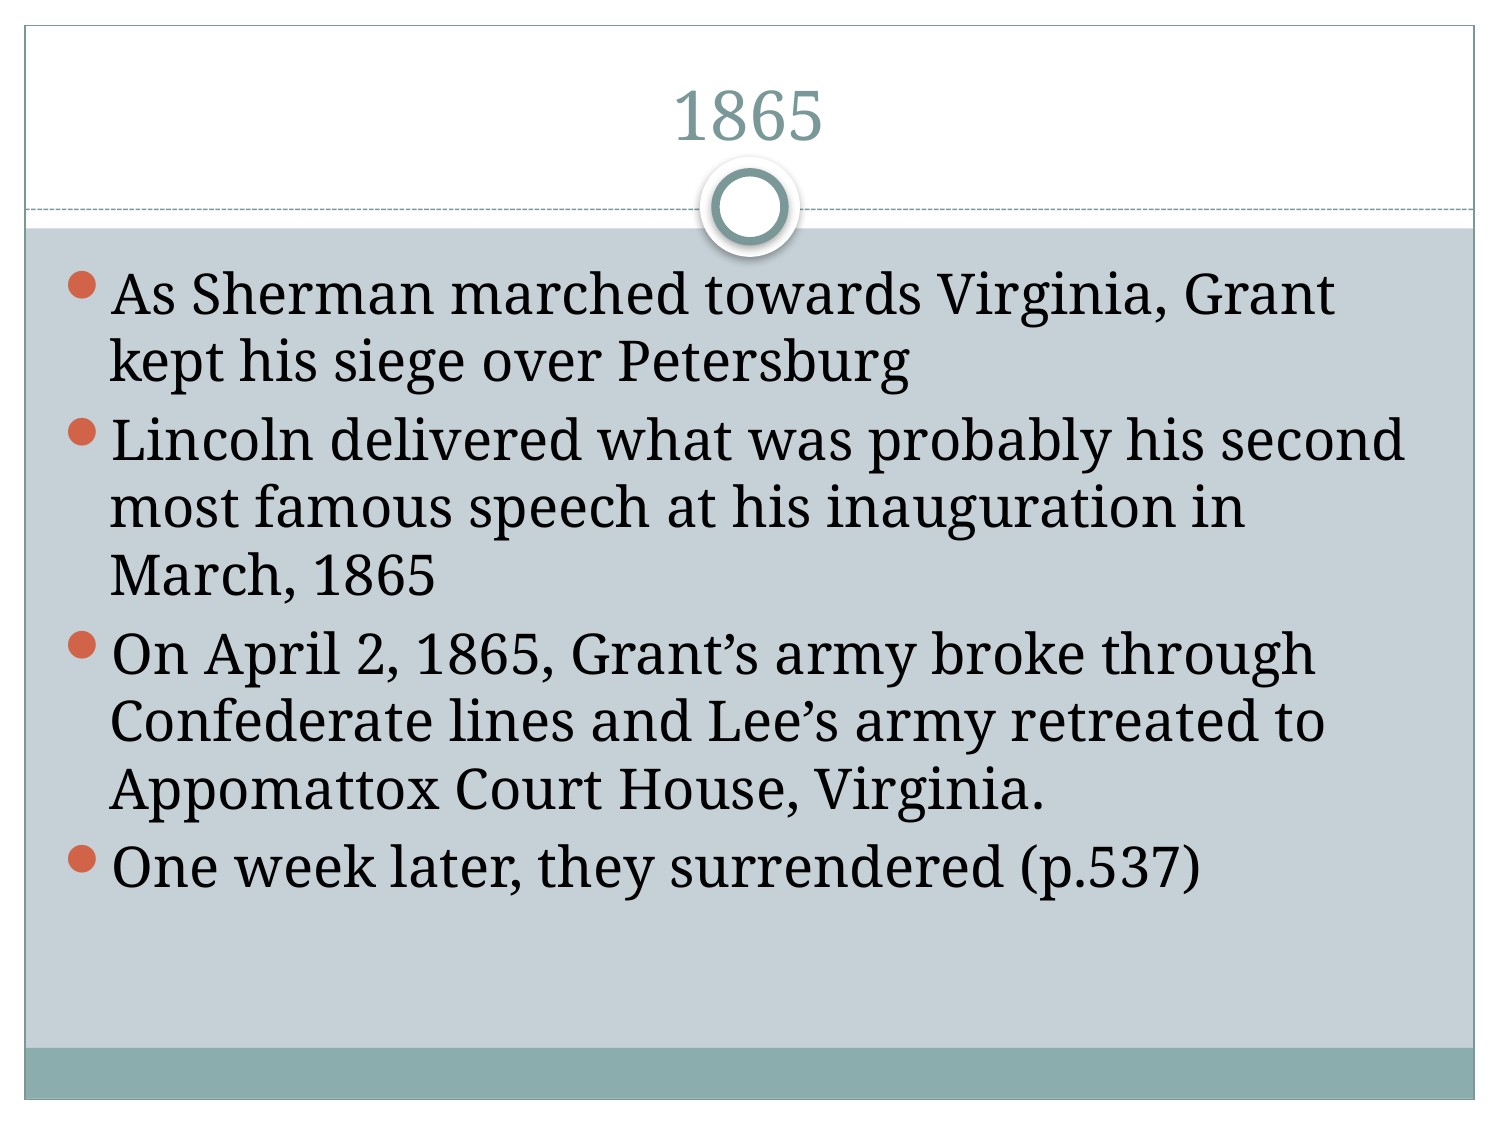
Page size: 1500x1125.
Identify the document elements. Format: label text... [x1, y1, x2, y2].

list As Sherman marched towards Virginia, Grant kept his siege over Petersburg Lincoln delivered what was probably his second most famous speech at his inauguration in March, 1865 On April 2, 1865, Grant’s army broke through Confederate lines and Lee’s army retreated to Appomattox Court House, Virginia. One week later, they surrendered (p.537) [49, 250, 1445, 1001]
title 1865 [49, 37, 1450, 162]
